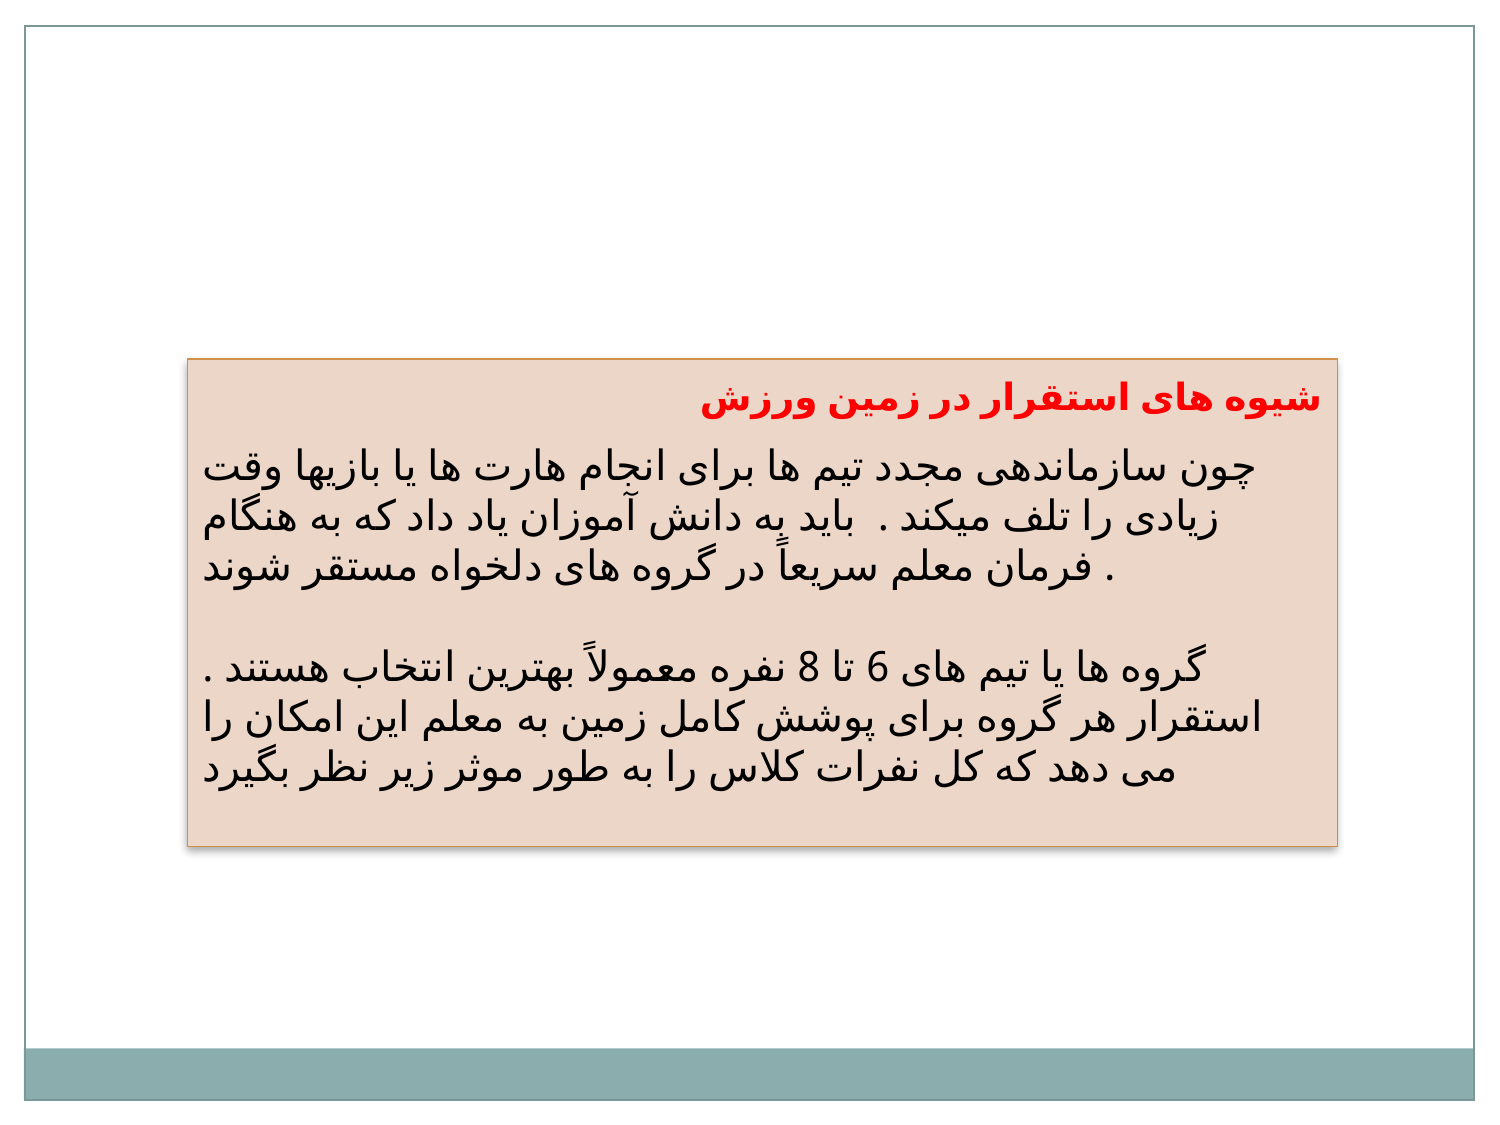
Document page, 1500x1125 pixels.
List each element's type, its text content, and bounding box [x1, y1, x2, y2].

text_box شیوه های استقرار در زمین ورزش چون سازماندهی مجدد تیم ها برای انجام هارت ها یا بازیها وقت زیادی را تلف میکند . باید به دانش آموزان یاد داد که به هنگام فرمان معلم سریعاً در گروه های دلخواه مستقر شوند . گروه ها یا تیم های 6 تا 8 نفره معمولاً بهترین انتخاب هستند . استقرار هر گروه برای پوشش کامل زمین به معلم این امکان را می دهد که کل نفرات کلاس را به طور موثر زیر نظر بگیرد [187, 358, 1338, 847]
